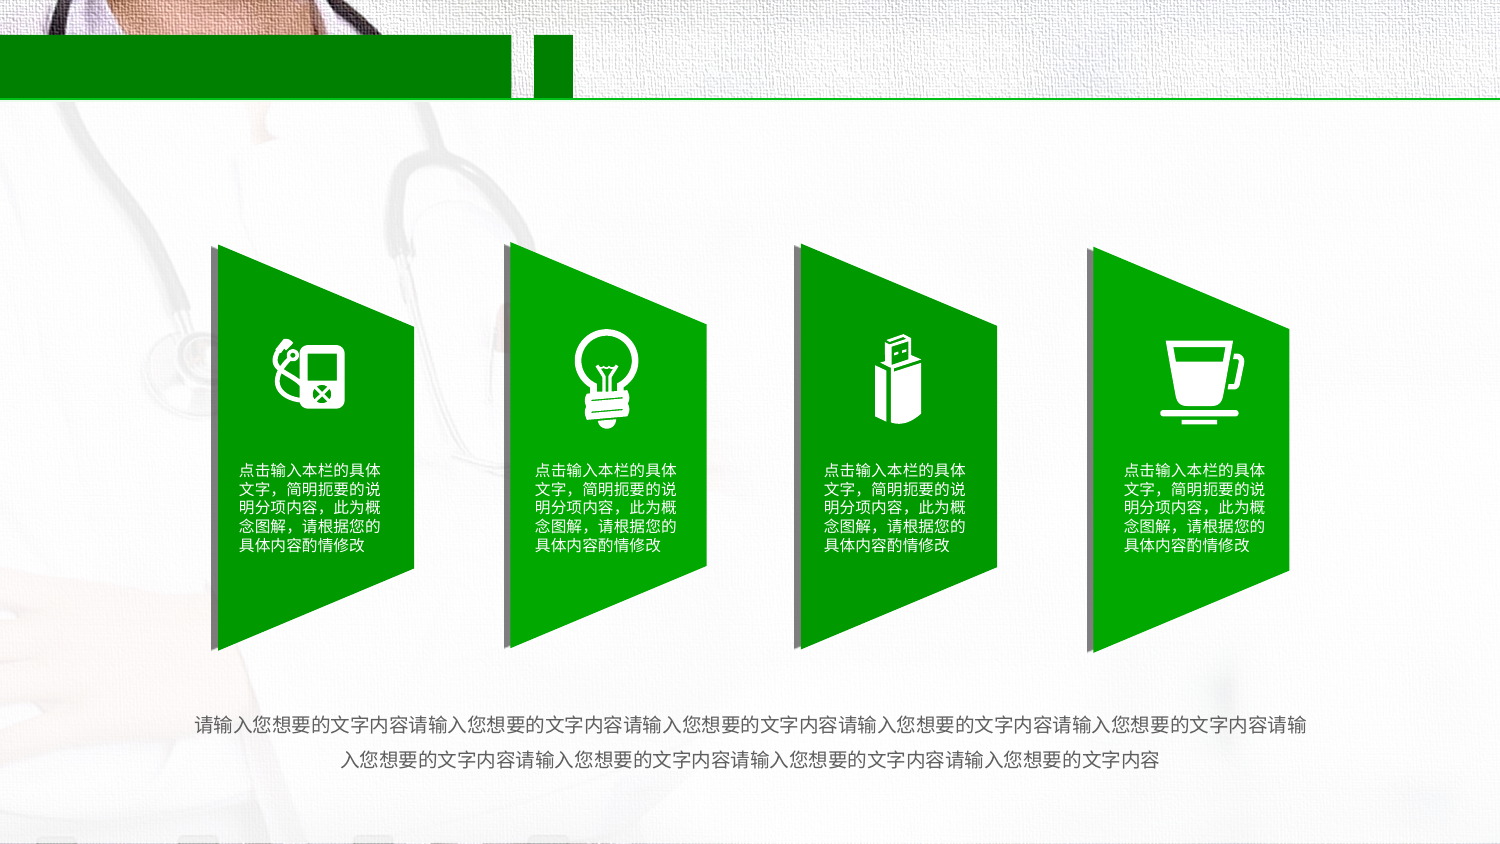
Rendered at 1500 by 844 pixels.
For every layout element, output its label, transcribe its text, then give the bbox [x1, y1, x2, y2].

text_box [800, 243, 998, 650]
text_box 点击输入本栏的具体文字，简明扼要的说明分项内容，此为概念图解，请根据您的具体内容酌情修改 [523, 455, 695, 561]
text_box [1160, 410, 1239, 417]
picture [0, 0, 1500, 98]
text_box [1165, 340, 1234, 407]
text_box 请输入您想要的文字内容请输入您想要的文字内容请输入您想要的文字内容请输入您想要的文字内容请输入您想要的文字内容请输入您想要的文字内容请输入您想要的文字内容请输入您想要的文字内容请输入您想要的文字内容 [185, 695, 1314, 778]
text_box [1181, 419, 1218, 425]
text_box [1227, 353, 1245, 390]
text_box [880, 334, 922, 424]
text_box [574, 329, 639, 429]
text_box [510, 242, 707, 649]
text_box 点击输入本栏的具体文字，简明扼要的说明分项内容，此为概念图解，请根据您的具体内容酌情修改 [227, 455, 399, 561]
text_box 点击输入本栏的具体文字，简明扼要的说明分项内容，此为概念图解，请根据您的具体内容酌情修改 [1112, 455, 1284, 561]
text_box [875, 365, 887, 422]
text_box 点击输入本栏的具体文字，简明扼要的说明分项内容，此为概念图解，请根据您的具体内容酌情修改 [812, 455, 984, 561]
text_box [1093, 246, 1290, 653]
text_box [272, 338, 345, 409]
text_box [218, 244, 415, 651]
